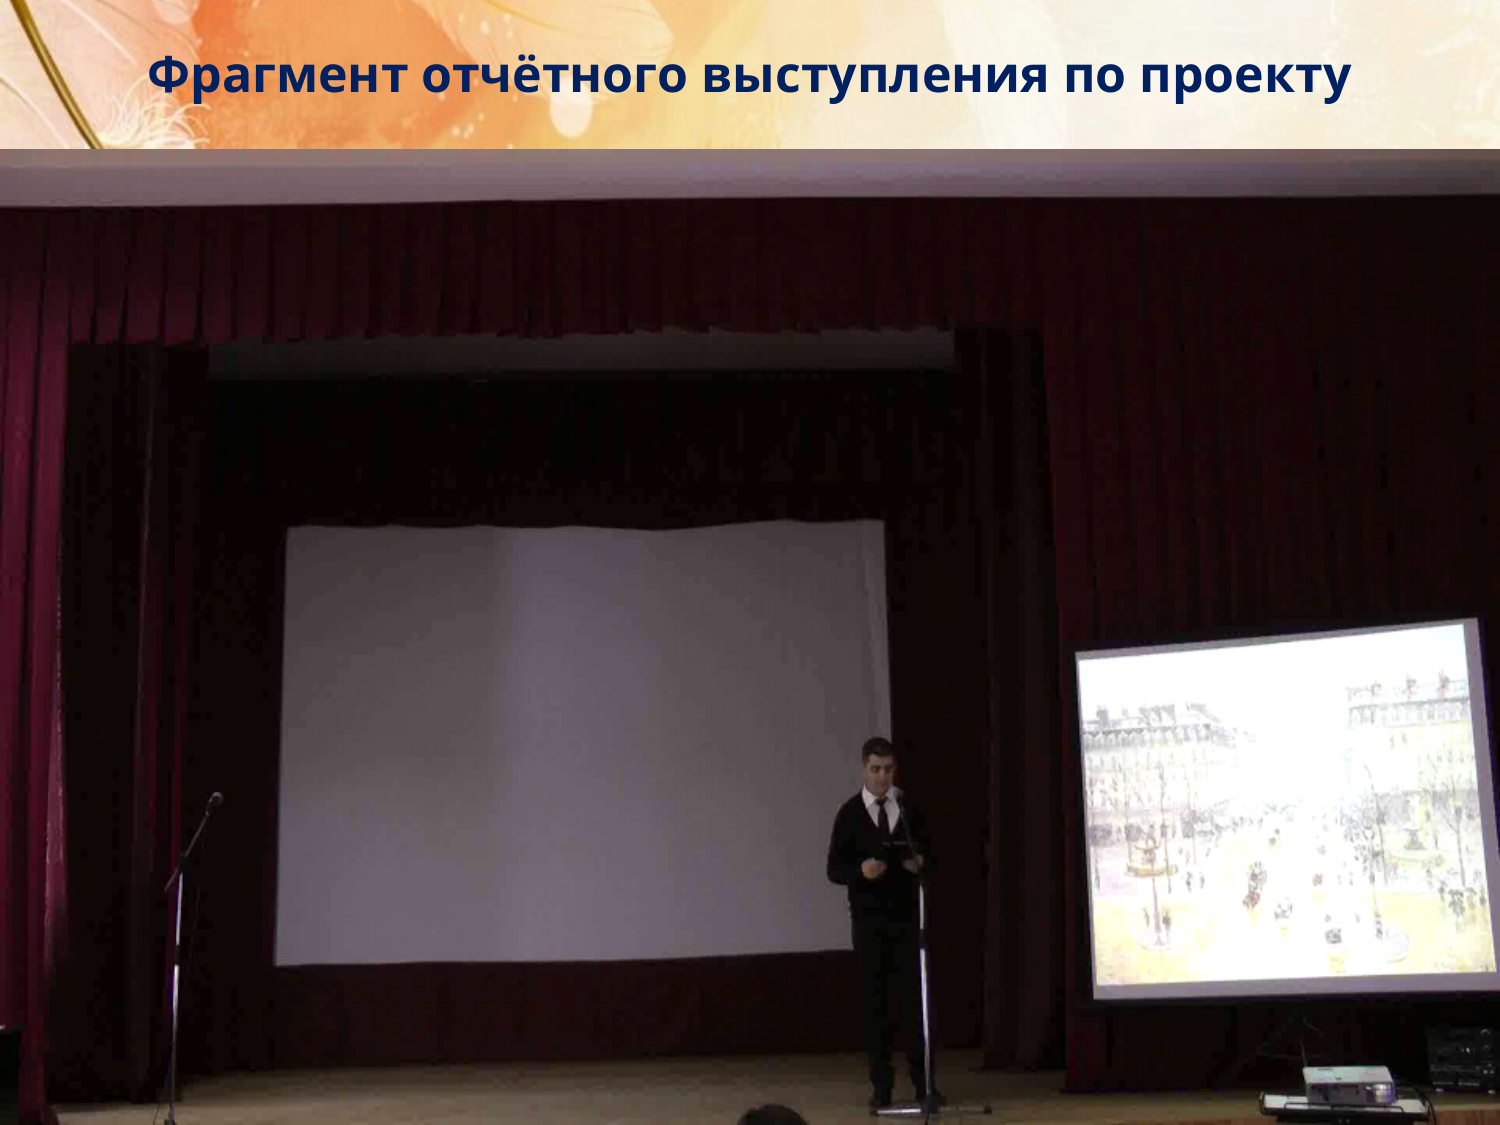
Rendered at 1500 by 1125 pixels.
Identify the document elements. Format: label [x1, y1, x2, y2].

picture [0, 0, 1500, 148]
text_box [0, 148, 1500, 1125]
